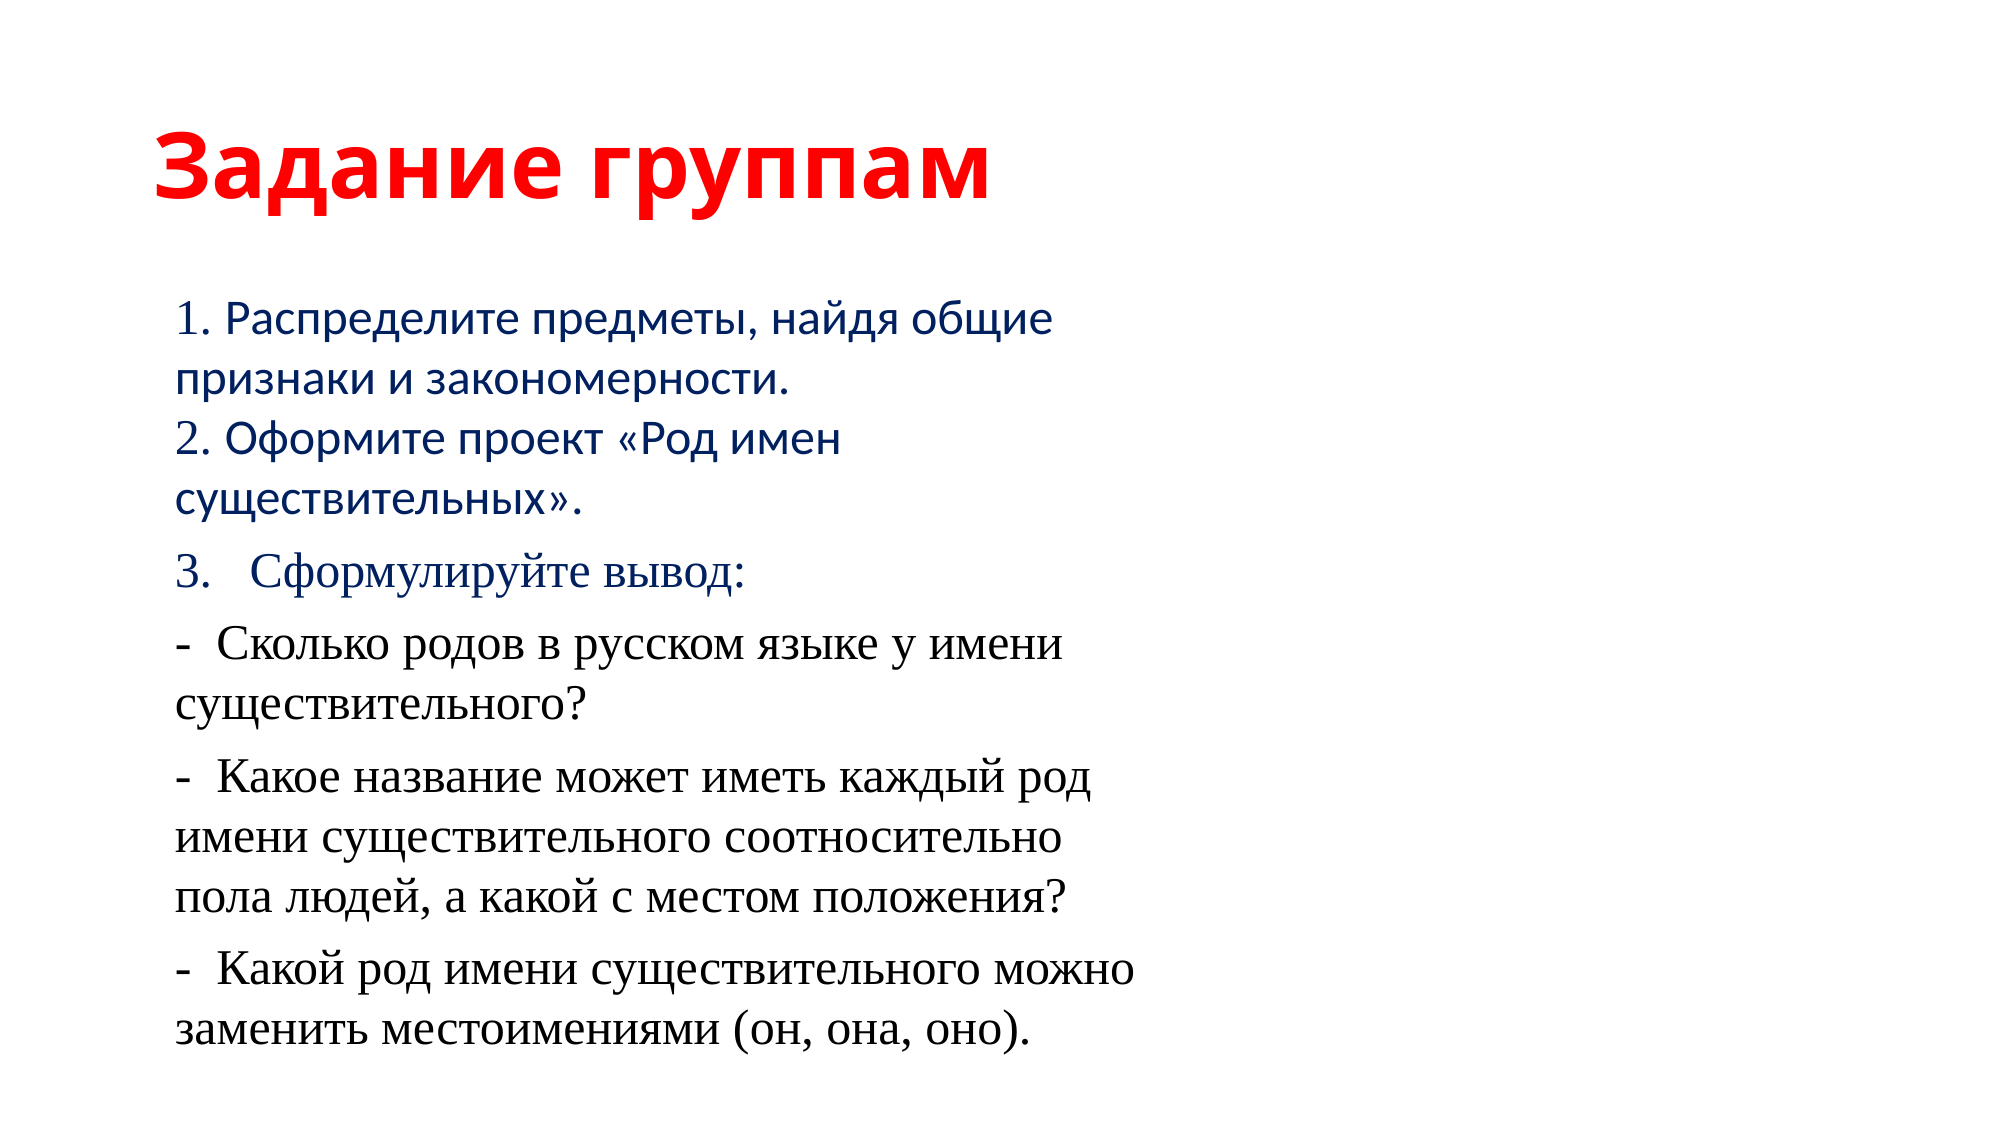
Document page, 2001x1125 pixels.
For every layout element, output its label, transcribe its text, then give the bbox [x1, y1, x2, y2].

text_box 1. Распределите предметы, найдя общие признаки и закономерности. 2. Оформите проект «Род имен существительных». 3. Сформулируйте вывод: - Сколько родов в русском языке у имени существительного? - Какое название может иметь каждый род имени существительного соотносительно пола людей, а какой с местом положения? - Какой род имени существительного можно заменить местоимениями (он, она, оно). [159, 277, 1160, 1125]
title Задание группам [137, 59, 1863, 278]
